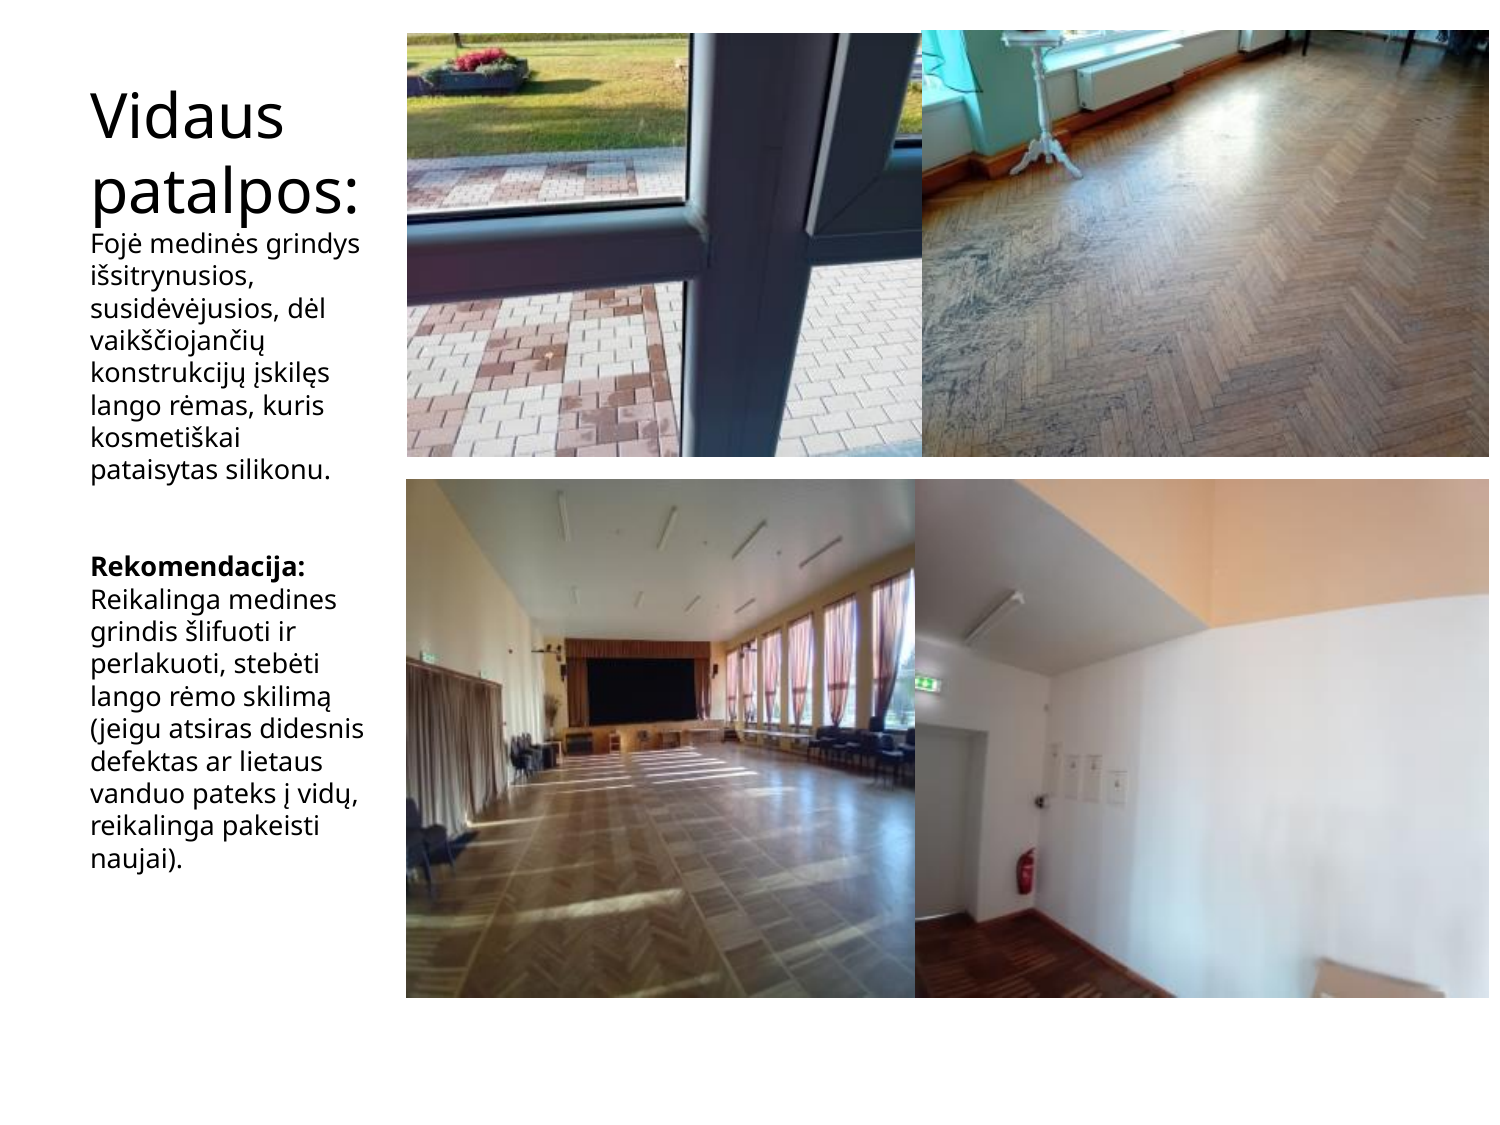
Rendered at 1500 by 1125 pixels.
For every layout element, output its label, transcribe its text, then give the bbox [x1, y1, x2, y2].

picture [406, 479, 1489, 999]
title Vidaus patalpos: Fojė medinės grindys išsitrynusios, susidėvėjusios, dėl vaikščiojančių konstrukcijų įskilęs lango rėmas, kuris kosmetiškai pataisytas silikonu. Rekomendacija: Reikalinga medines grindis šlifuoti ir perlakuoti, stebėti lango rėmo skilimą (jeigu atsiras didesnis defektas ar lietaus vanduo pateks į vidų, reikalinga pakeisti naujai). [75, 45, 384, 906]
picture [407, 30, 1489, 457]
